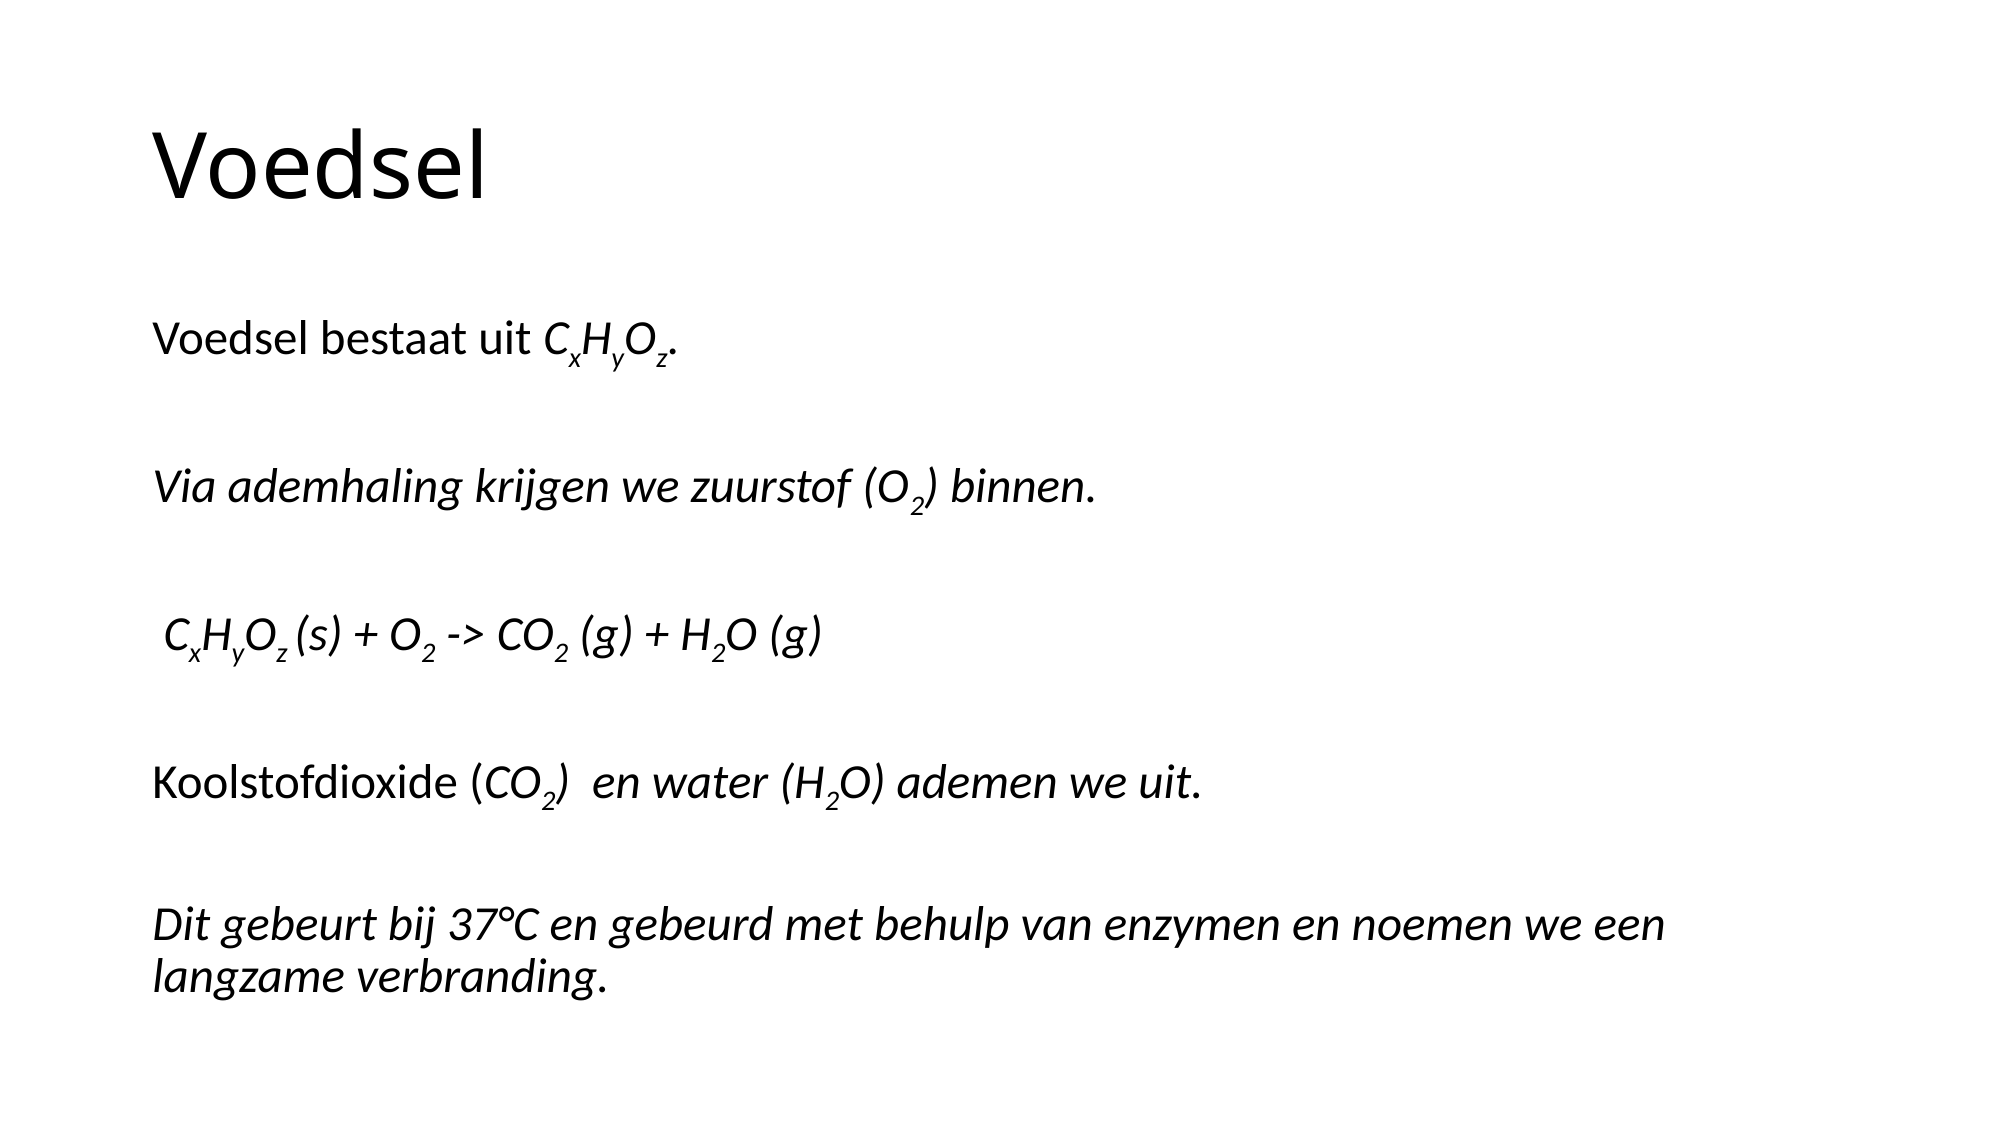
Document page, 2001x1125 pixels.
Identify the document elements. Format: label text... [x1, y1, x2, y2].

title Voedsel [137, 59, 1863, 278]
list Voedsel bestaat uit CxHyOz. Via ademhaling krijgen we zuurstof (O2) binnen. CxHyOz (s) + O2 -> CO2 (g) + H2O (g) Koolstofdioxide (CO2) en water (H2O) ademen we uit. Dit gebeurt bij 37°C en gebeurd met behulp van enzymen en noemen we een langzame verbranding. [137, 299, 1863, 1014]
